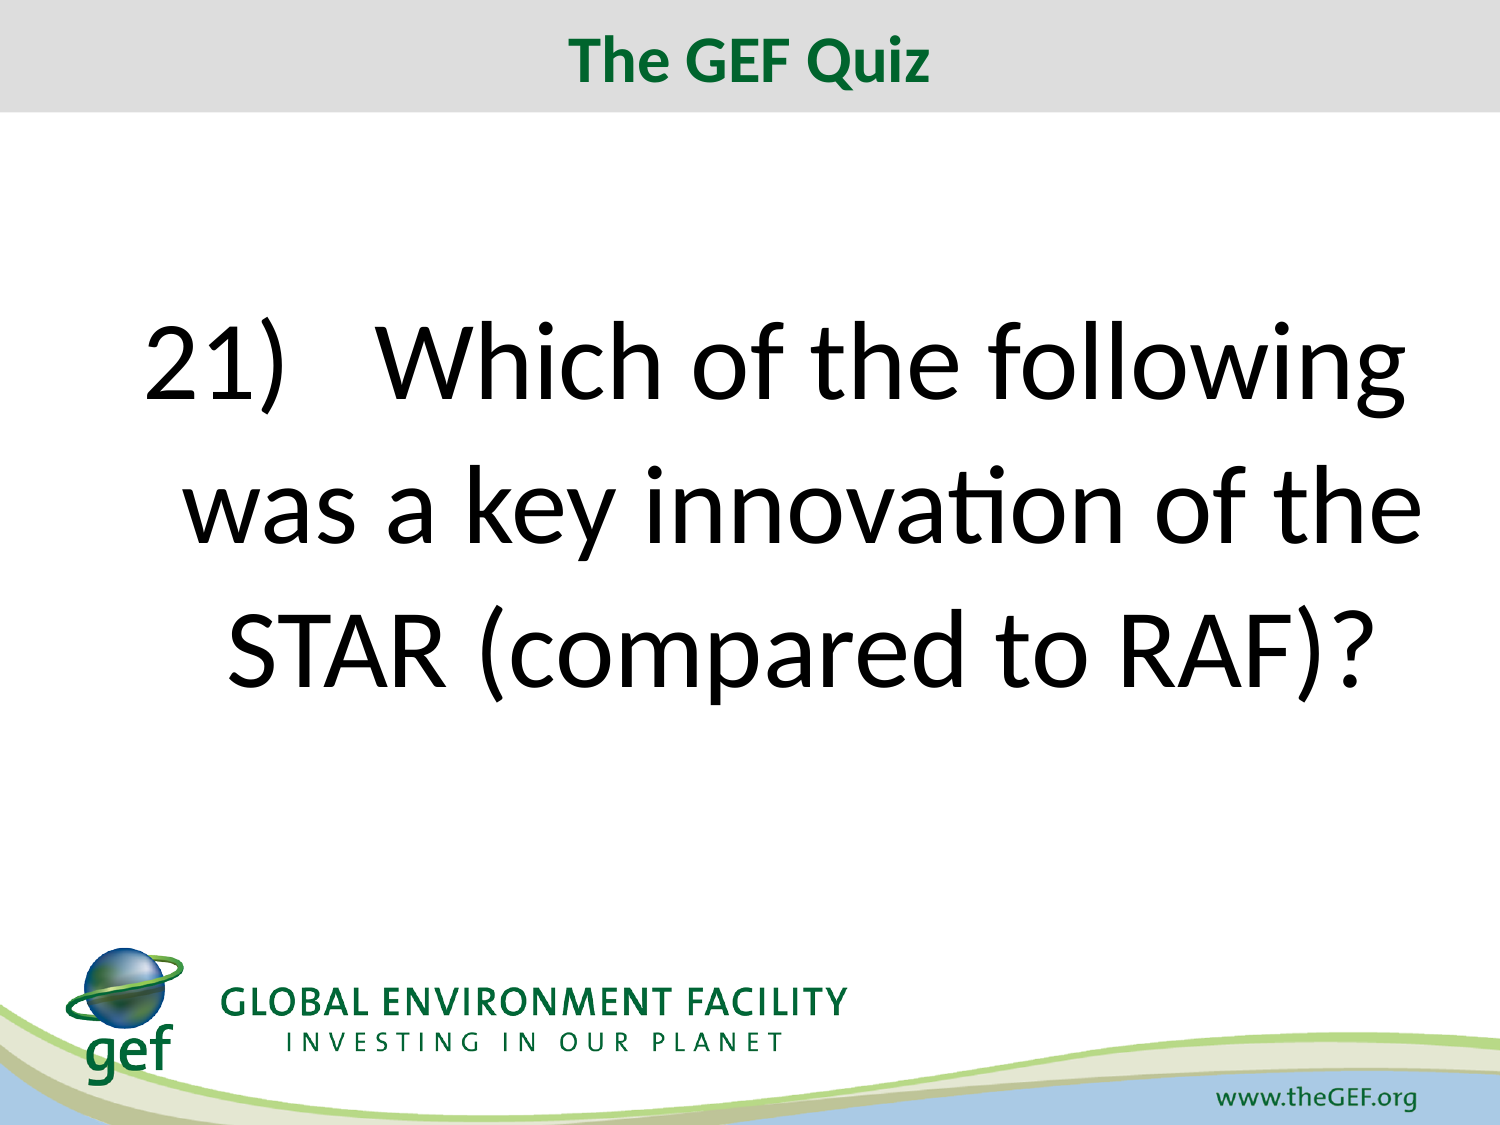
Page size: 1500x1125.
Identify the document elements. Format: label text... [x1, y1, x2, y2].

text_box The GEF Quiz [0, 0, 1500, 113]
picture [0, 920, 1500, 1125]
title 21) Which of the following was a key innovation of the STAR (compared to RAF)? [100, 148, 1451, 929]
